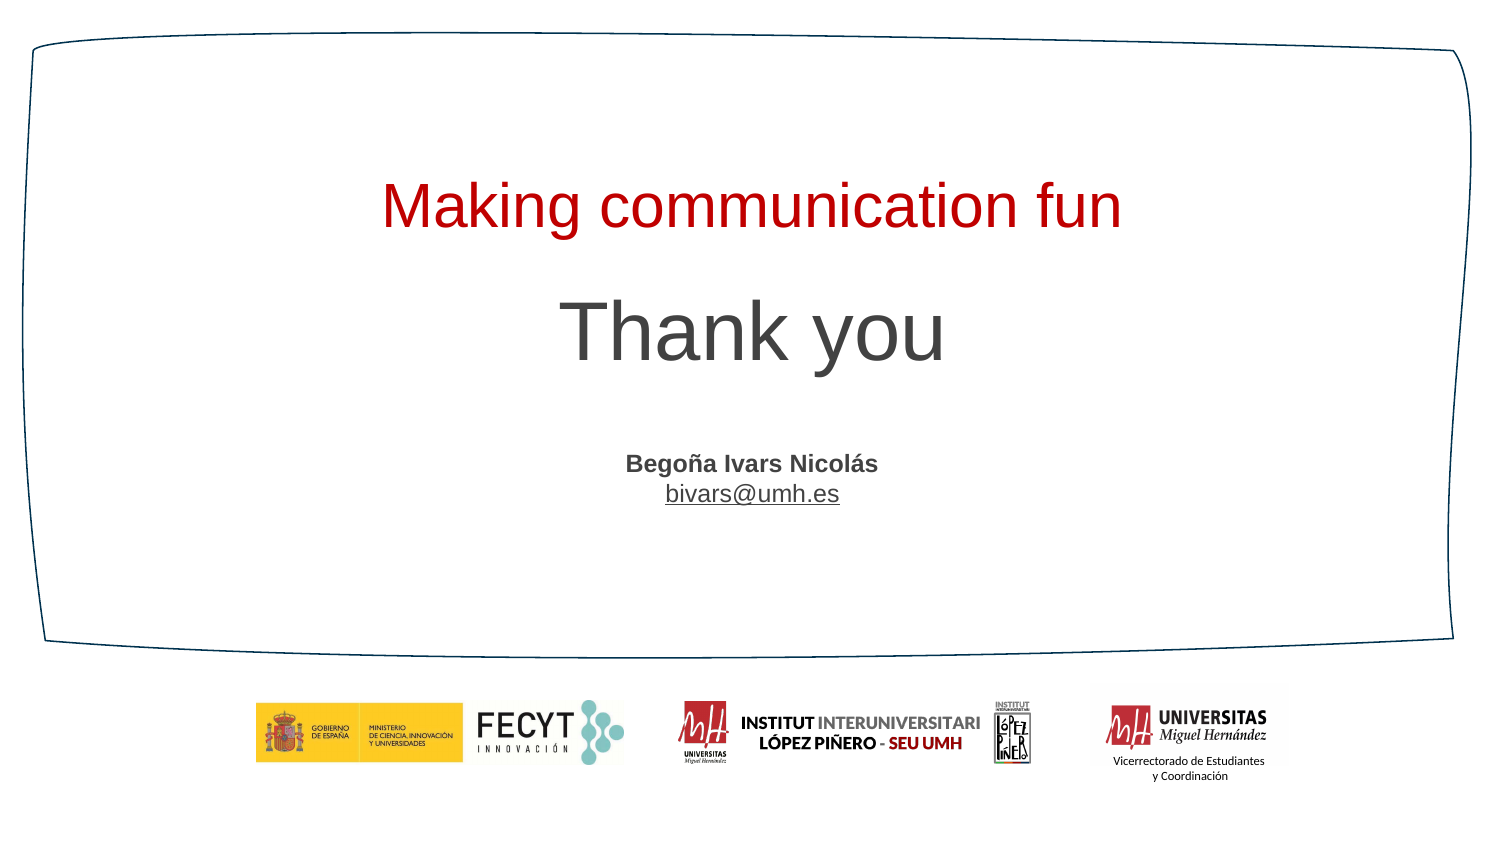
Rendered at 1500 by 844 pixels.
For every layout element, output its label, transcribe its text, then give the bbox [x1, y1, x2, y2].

text_box Begoña Ivars Nicolás bivars@umh.es [88, 402, 1417, 553]
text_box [255, 683, 1296, 782]
text_box [22, 32, 1471, 658]
text_box Making communication fun Thank you [88, 147, 1417, 395]
